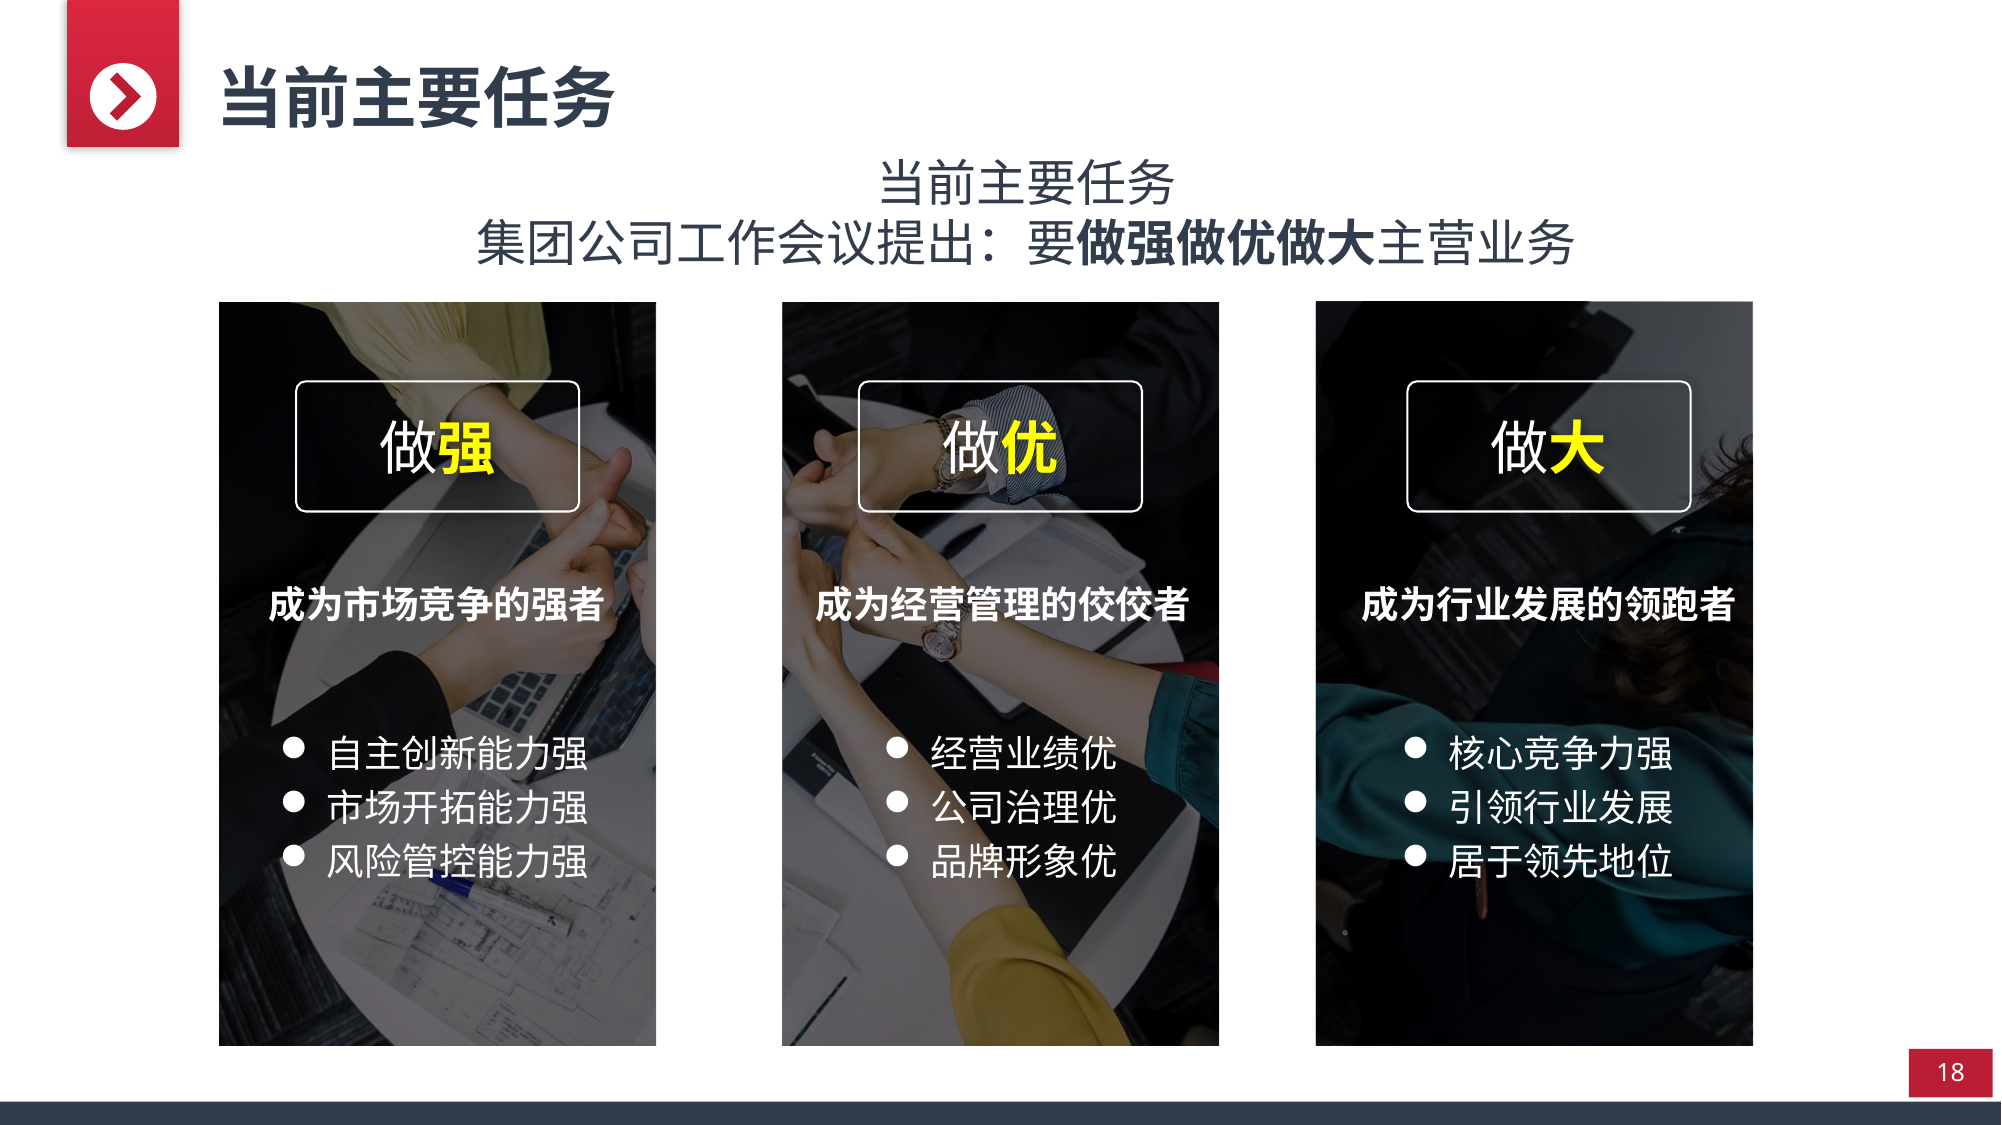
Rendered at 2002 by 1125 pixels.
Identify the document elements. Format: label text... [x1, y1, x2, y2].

text_box 当前主要任务 集团公司工作会议提出：要做强做优做大主营业务 [183, 144, 1871, 279]
picture [218, 301, 657, 1047]
text_box [67, 0, 179, 147]
picture [1315, 301, 1754, 1047]
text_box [89, 62, 157, 131]
picture [781, 301, 1220, 1047]
text_box 当前主要任务 [201, 48, 1041, 143]
